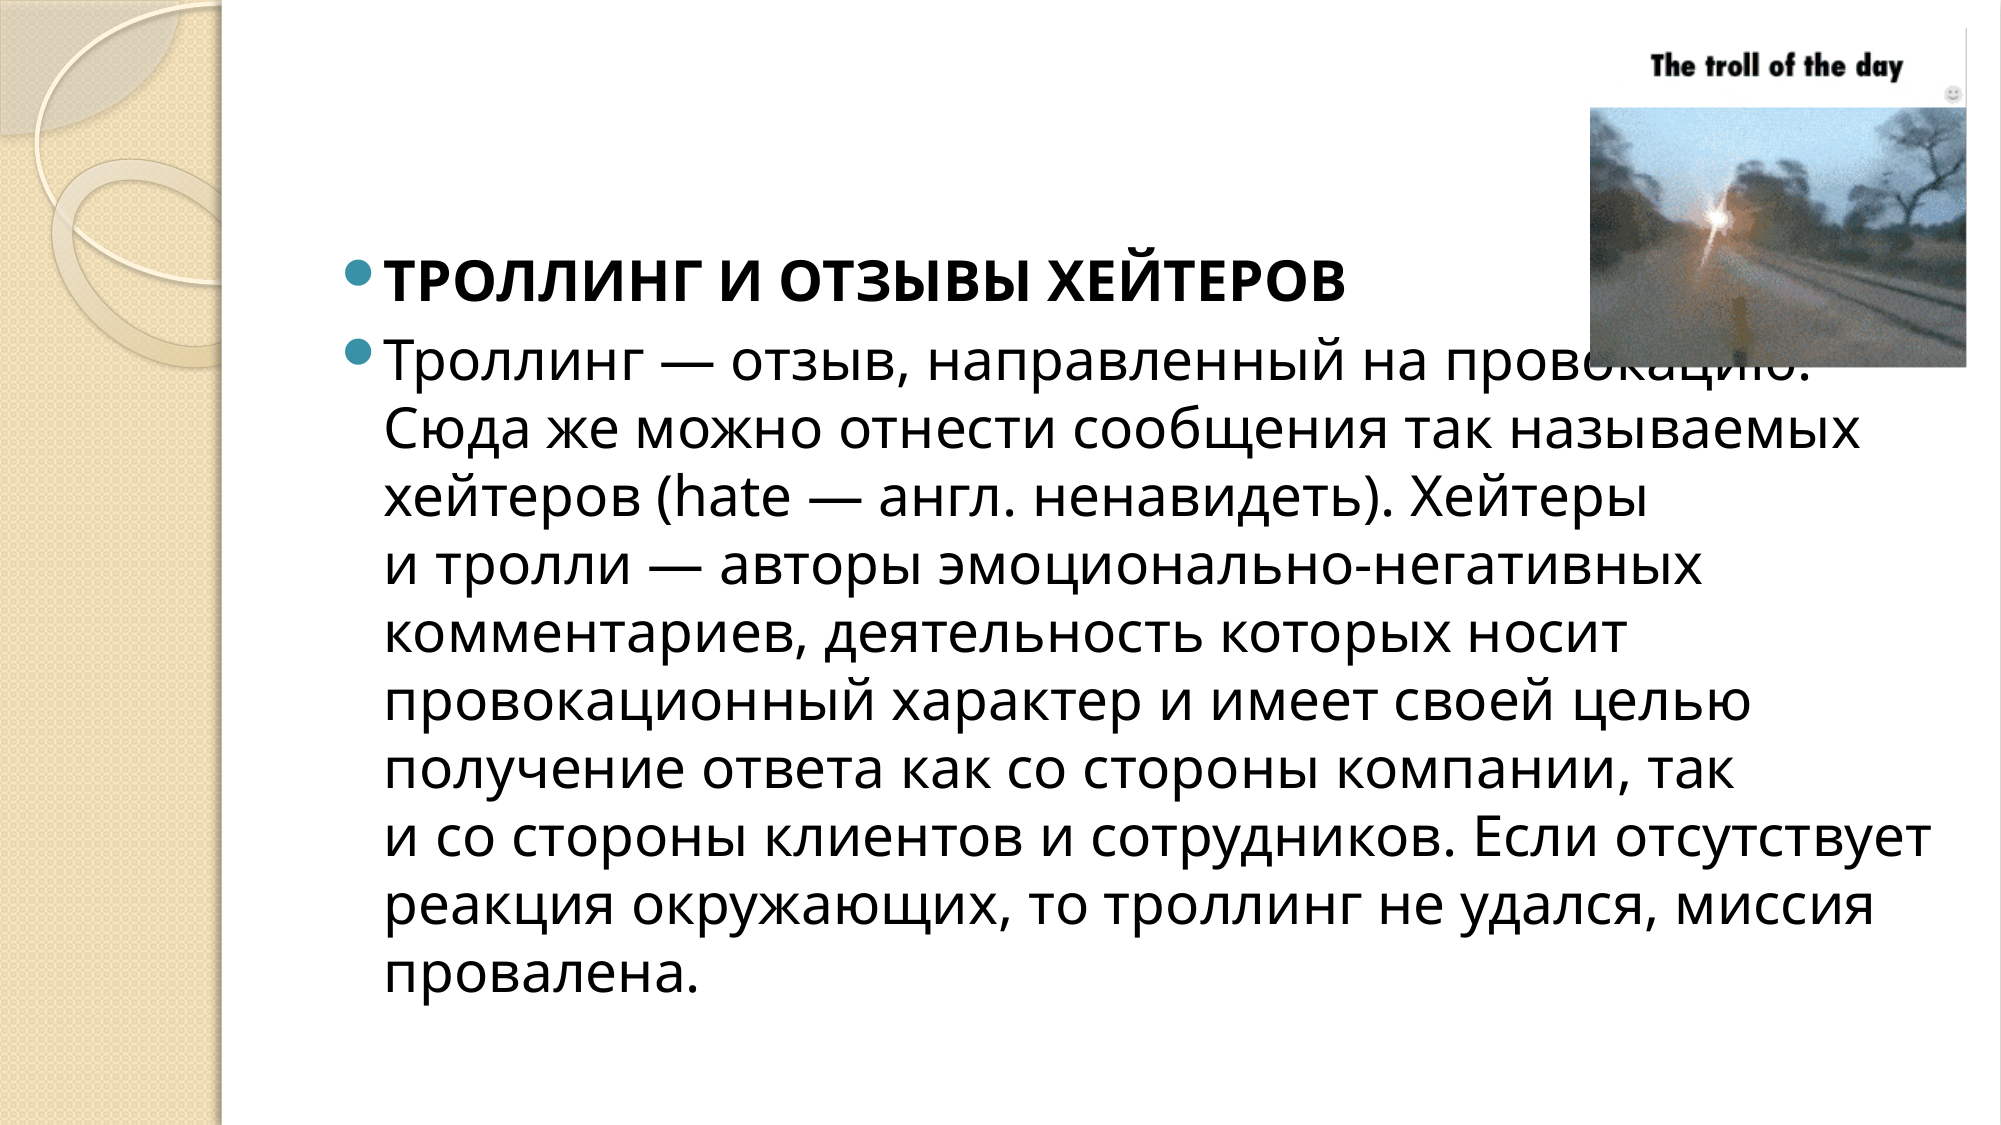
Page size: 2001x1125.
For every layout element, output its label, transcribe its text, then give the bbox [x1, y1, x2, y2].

list ТРОЛЛИНГ И ОТЗЫВЫ ХЕЙТЕРОВ Троллинг — отзыв, направленный на провокацию. Сюда же можно отнести сообщения так называемых хейтеров (hate — англ. ненавидеть). Хейтеры и тролли — авторы эмоционально-негативных комментариев, деятельность которых носит провокационный характер и имеет своей целью получение ответа как со стороны компании, так и со стороны клиентов и сотрудников. Если отсутствует реакция окружающих, то троллинг не удался, миссия провалена. [313, 237, 1954, 1025]
picture [1590, 28, 1968, 370]
